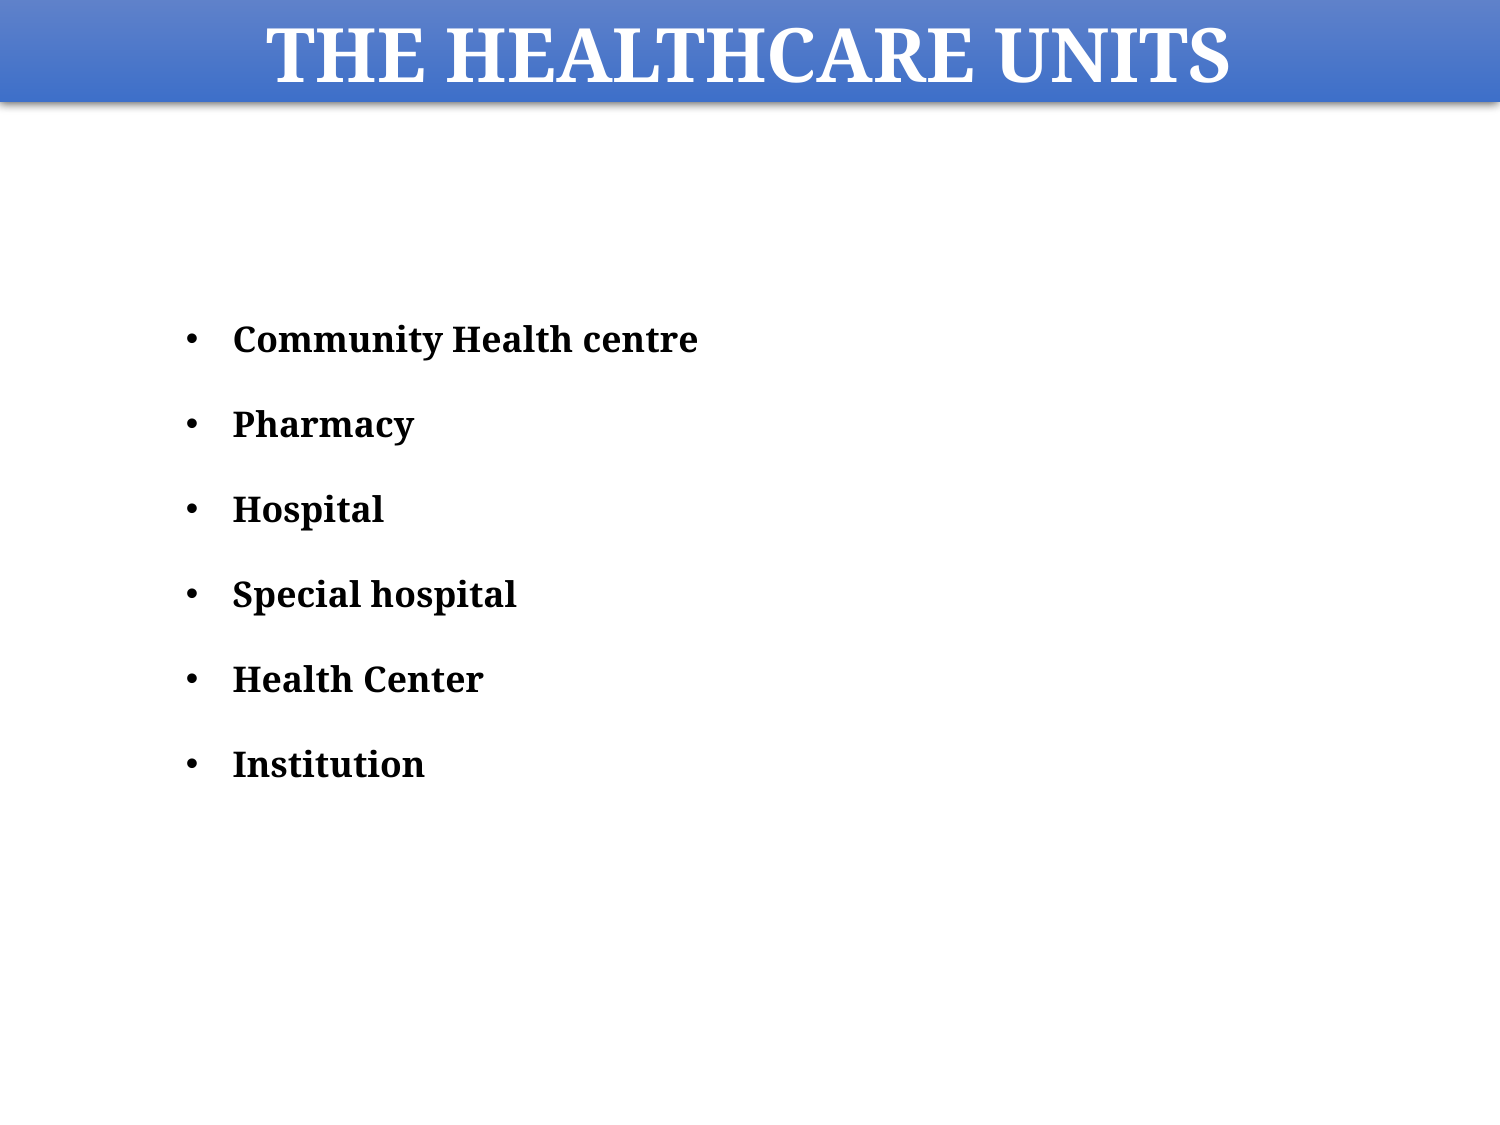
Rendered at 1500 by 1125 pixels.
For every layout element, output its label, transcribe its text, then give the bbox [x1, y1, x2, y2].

text_box THE HEALTHCARE UNITS [0, 0, 1500, 102]
text_box Community Health centre Pharmacy Hospital Special hospital Health Center Institution [171, 267, 1482, 963]
